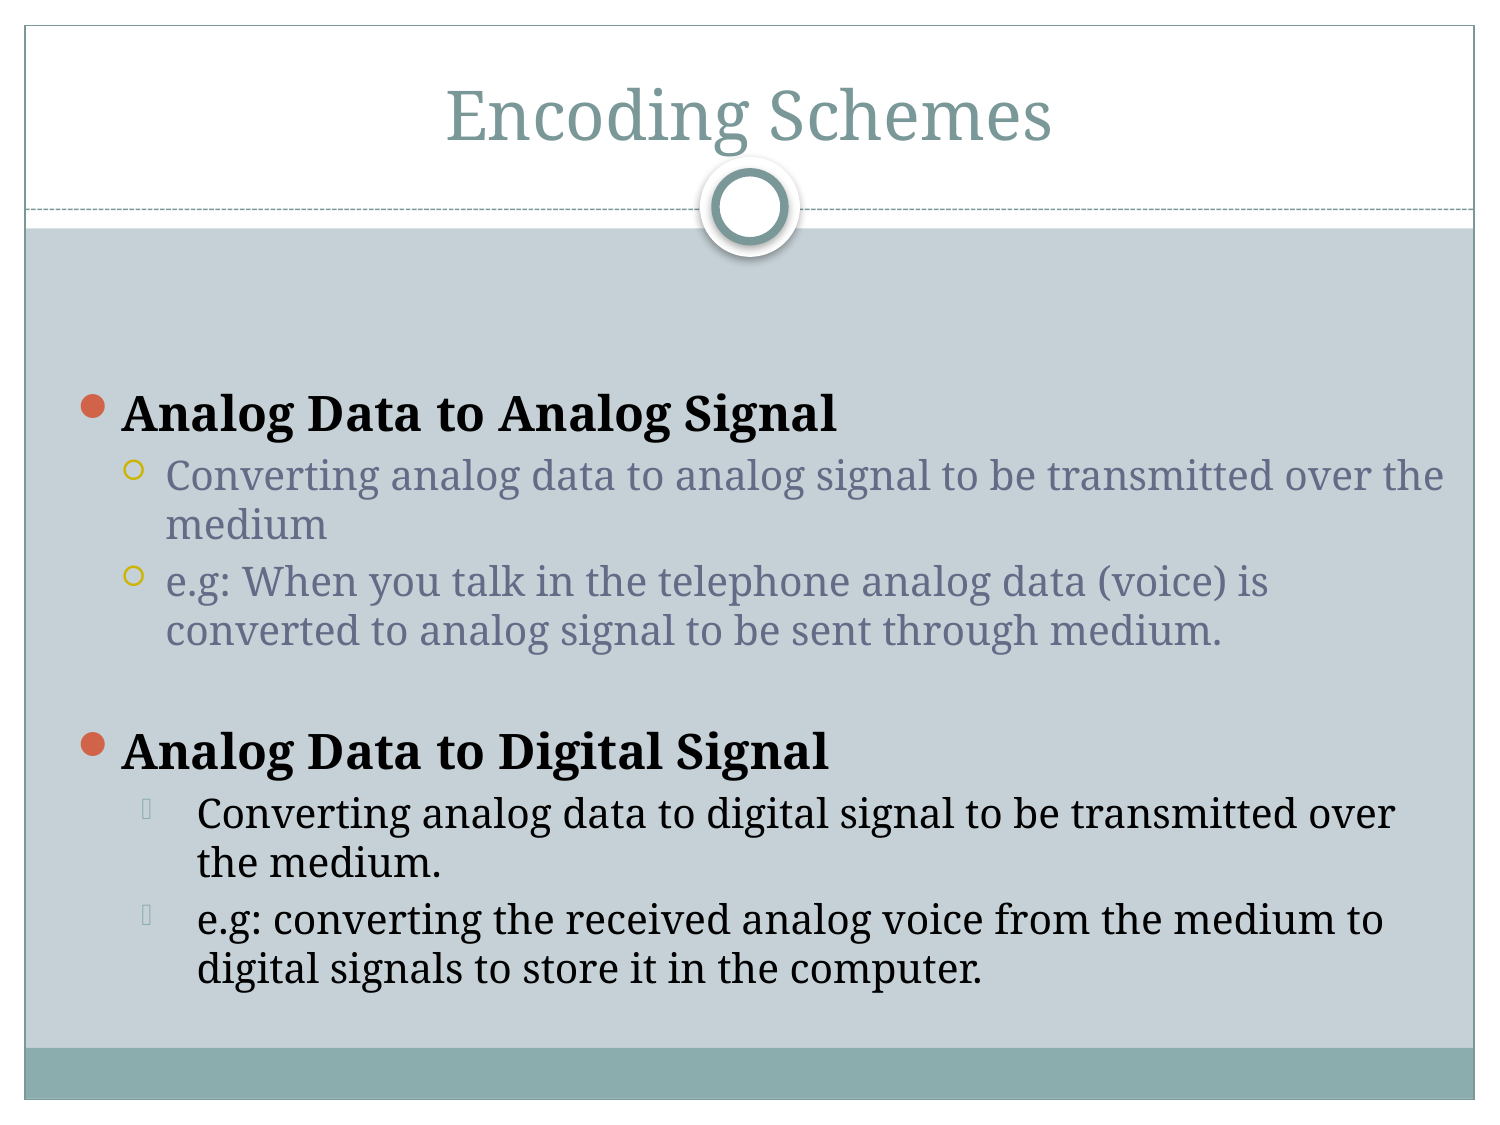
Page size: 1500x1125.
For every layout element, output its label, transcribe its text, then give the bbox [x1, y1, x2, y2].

list Analog Data to Analog Signal Converting analog data to analog signal to be transmitted over the medium e.g: When you talk in the telephone analog data (voice) is converted to analog signal to be sent through medium. Analog Data to Digital Signal Converting analog data to digital signal to be transmitted over the medium. e.g: converting the received analog voice from the medium to digital signals to store it in the computer. [62, 375, 1463, 1005]
title Encoding Schemes [49, 37, 1450, 162]
